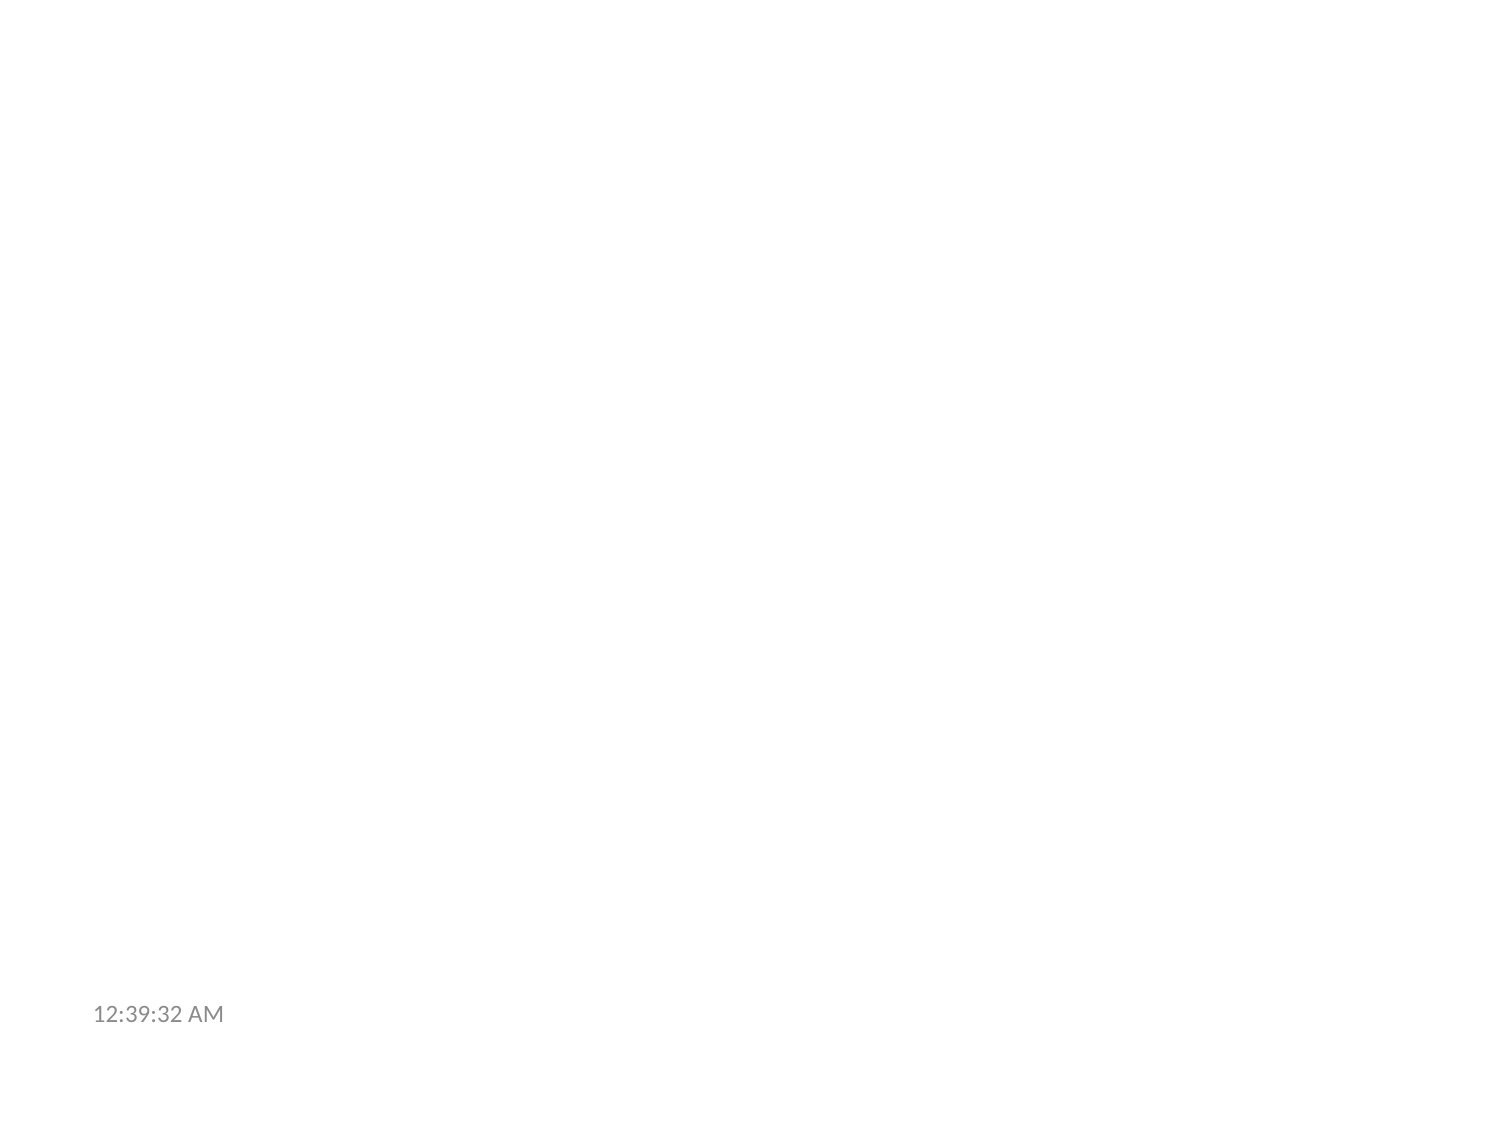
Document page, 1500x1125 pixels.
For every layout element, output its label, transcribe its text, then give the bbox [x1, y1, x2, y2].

text_box 3:35:09 PM [77, 982, 428, 1043]
